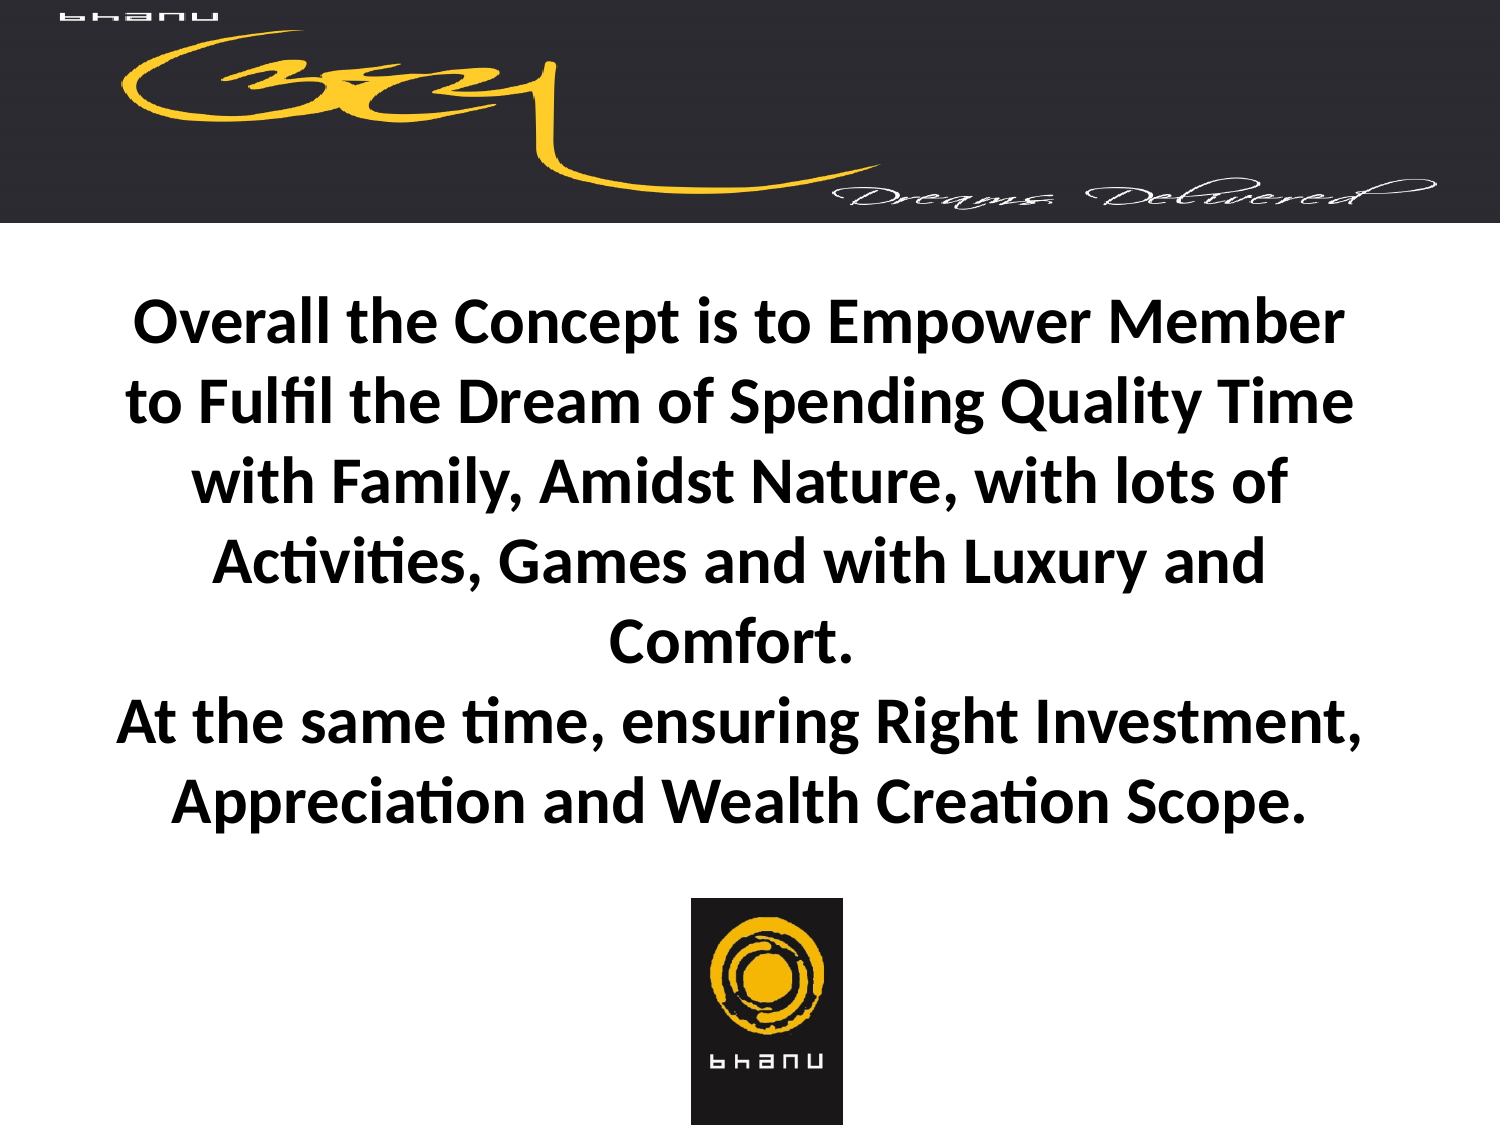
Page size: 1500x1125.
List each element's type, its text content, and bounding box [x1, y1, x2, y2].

picture [0, 0, 1500, 223]
title Overall the Concept is to Empower Member to Fulfil the Dream of Spending Quality Time with Family, Amidst Nature, with lots of Activities, Games and with Luxury and Comfort. At the same time, ensuring Right Investment, Appreciation and Wealth Creation Scope. [93, 222, 1388, 891]
picture [691, 898, 843, 1125]
